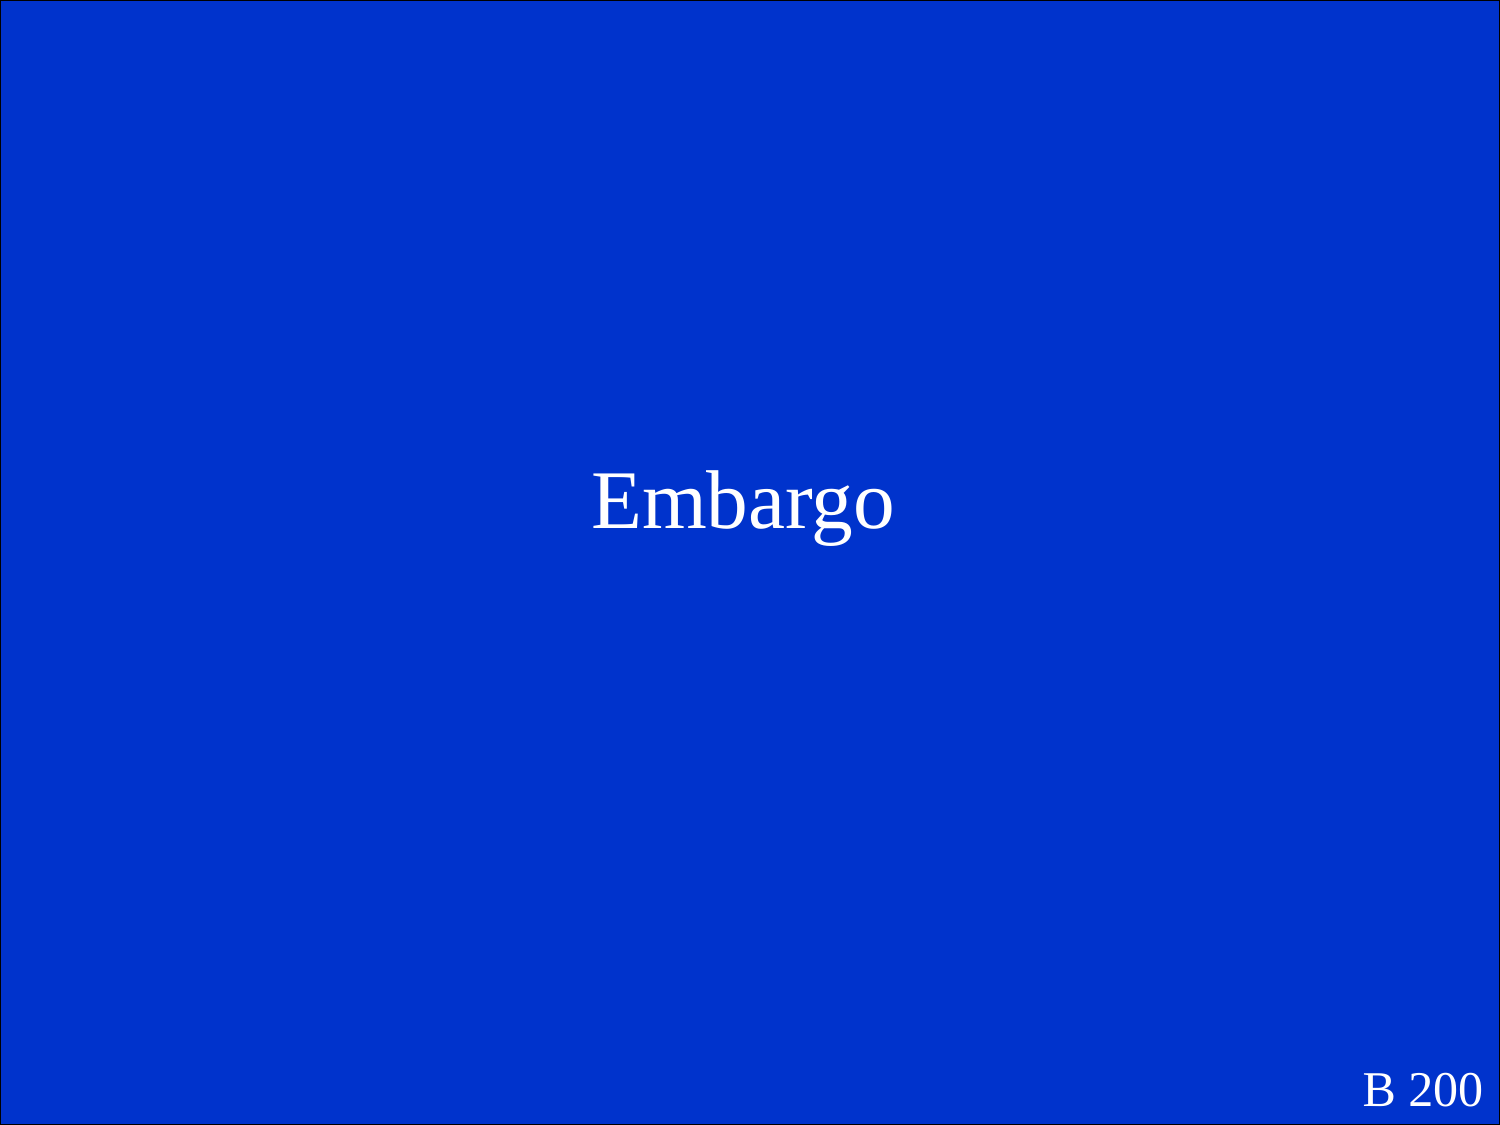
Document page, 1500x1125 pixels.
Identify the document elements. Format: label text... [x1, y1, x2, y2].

text_box B 200 [1347, 1049, 1499, 1125]
text_box [0, 0, 1500, 1125]
text_box Embargo [224, 437, 1263, 553]
